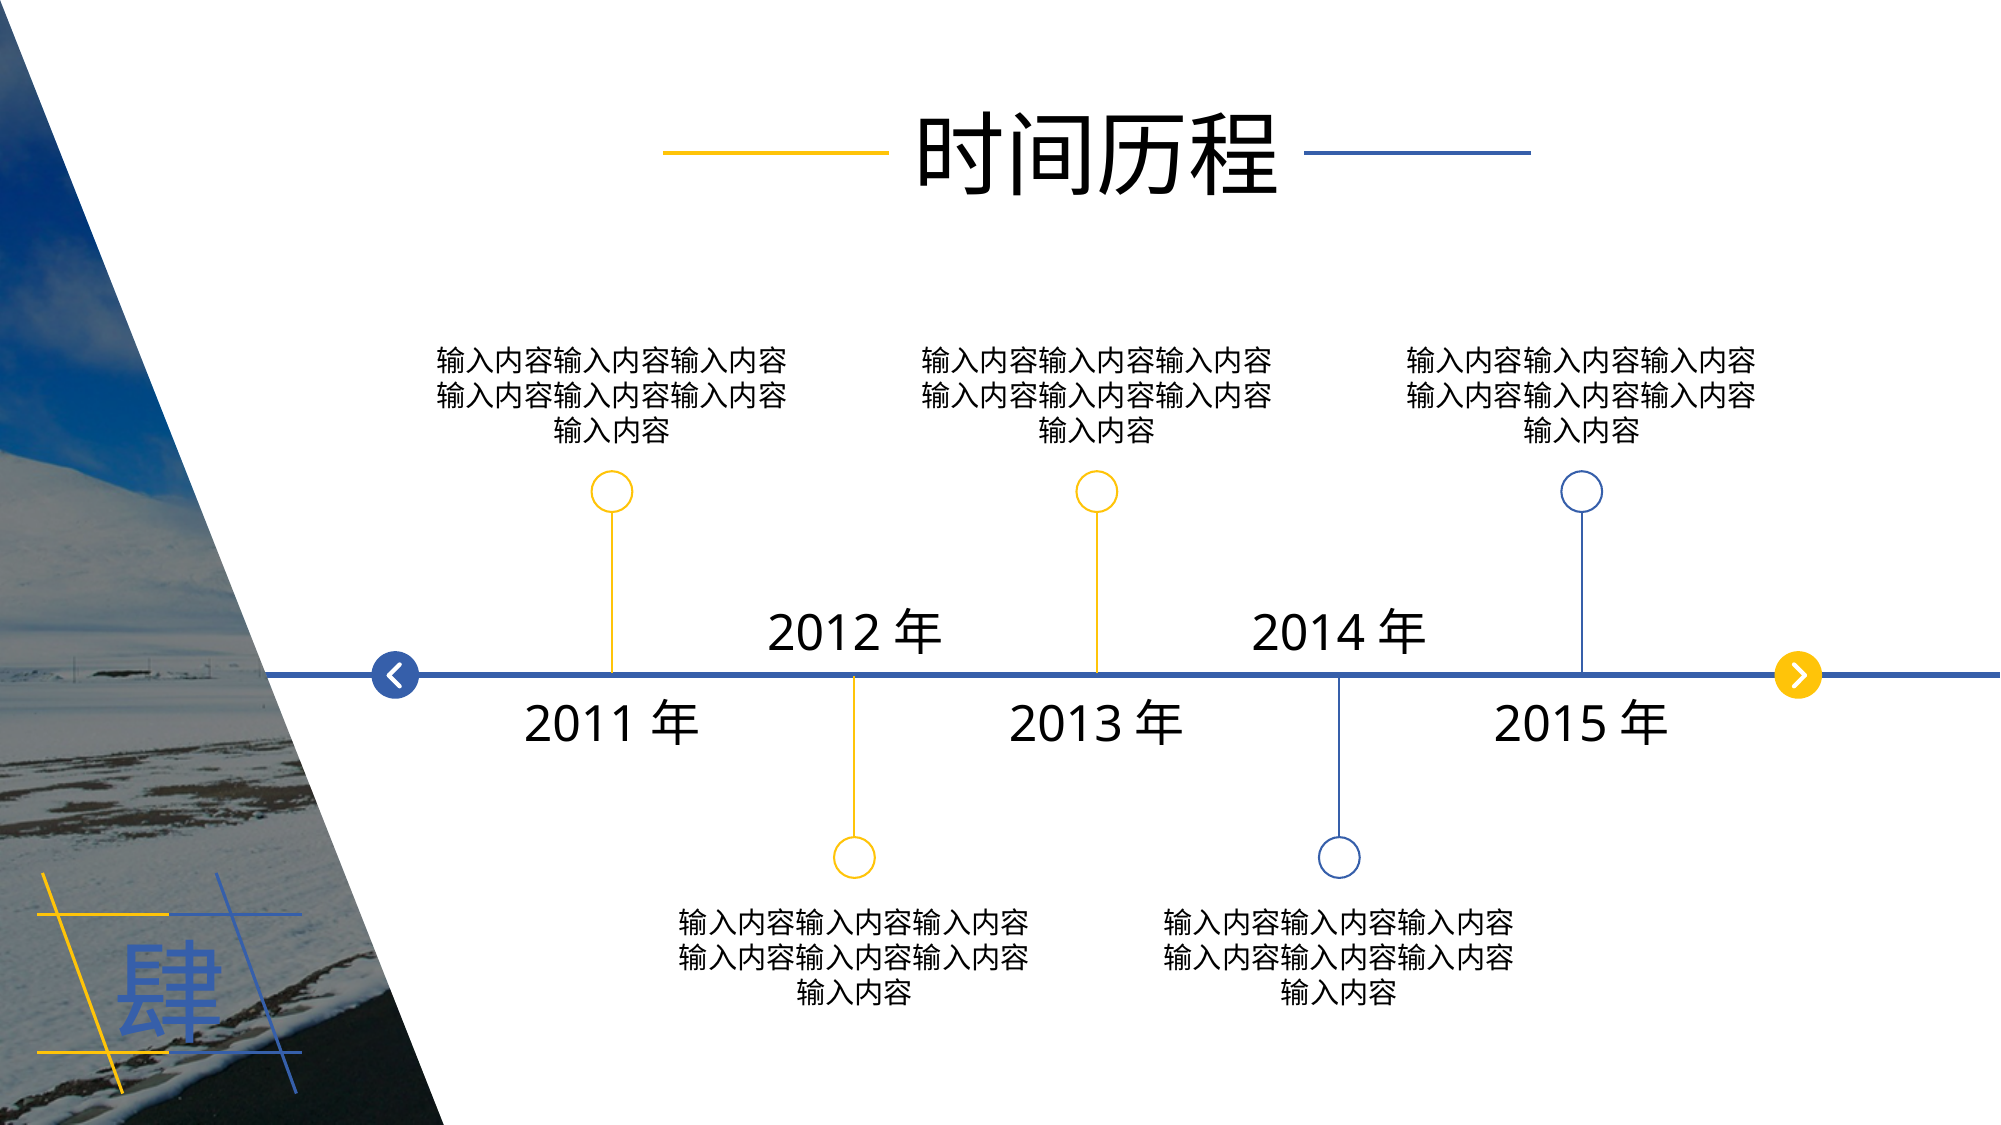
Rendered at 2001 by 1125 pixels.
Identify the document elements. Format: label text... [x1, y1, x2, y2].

text_box 输入内容输入内容输入内容输入内容输入内容输入内容输入内容 [444, 335, 807, 455]
text_box 输入内容输入内容输入内容输入内容输入内容输入内容输入内容 [659, 896, 1050, 1017]
text_box 2015年 [1437, 683, 1726, 759]
picture [0, 0, 444, 1125]
text_box 2014年 [1195, 592, 1484, 668]
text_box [1076, 471, 1118, 674]
text_box 2011年 [467, 683, 756, 759]
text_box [834, 676, 875, 878]
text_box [1318, 676, 1360, 878]
text_box 输入内容输入内容输入内容输入内容输入内容输入内容输入内容 [1144, 896, 1534, 1017]
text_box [1561, 471, 1603, 674]
text_box 输入内容输入内容输入内容输入内容输入内容输入内容输入内容 [1387, 335, 1777, 455]
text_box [37, 865, 302, 1101]
text_box 输入内容输入内容输入内容输入内容输入内容输入内容输入内容 [902, 335, 1292, 455]
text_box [591, 471, 633, 674]
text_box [1774, 651, 1823, 699]
text_box 2012年 [711, 592, 1000, 668]
text_box 2013年 [952, 683, 1241, 759]
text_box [662, 89, 1532, 216]
